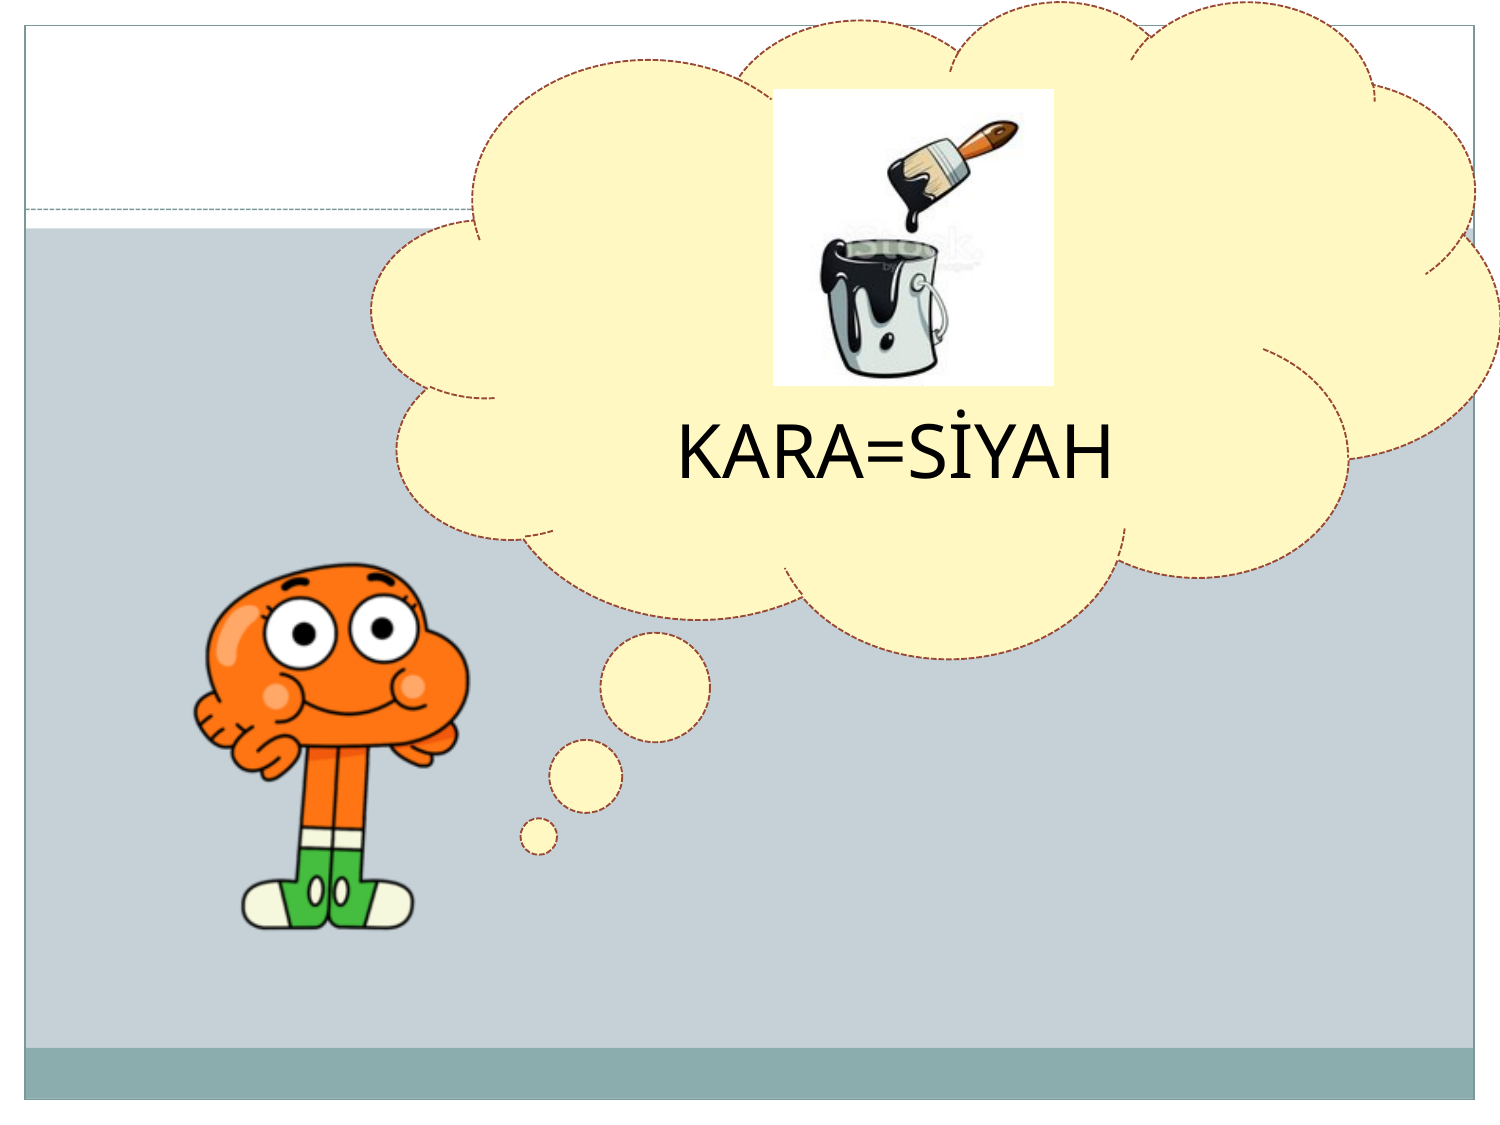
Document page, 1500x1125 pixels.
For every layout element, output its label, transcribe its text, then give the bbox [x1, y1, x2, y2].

text_box KARA=SİYAH [370, 1, 1500, 661]
text_box KARA=SİYAH [533, 817, 558, 856]
text_box KARA=SİYAH [548, 738, 624, 814]
picture [773, 89, 1054, 386]
text_box KARA=SİYAH [599, 631, 711, 744]
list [147, 553, 526, 946]
